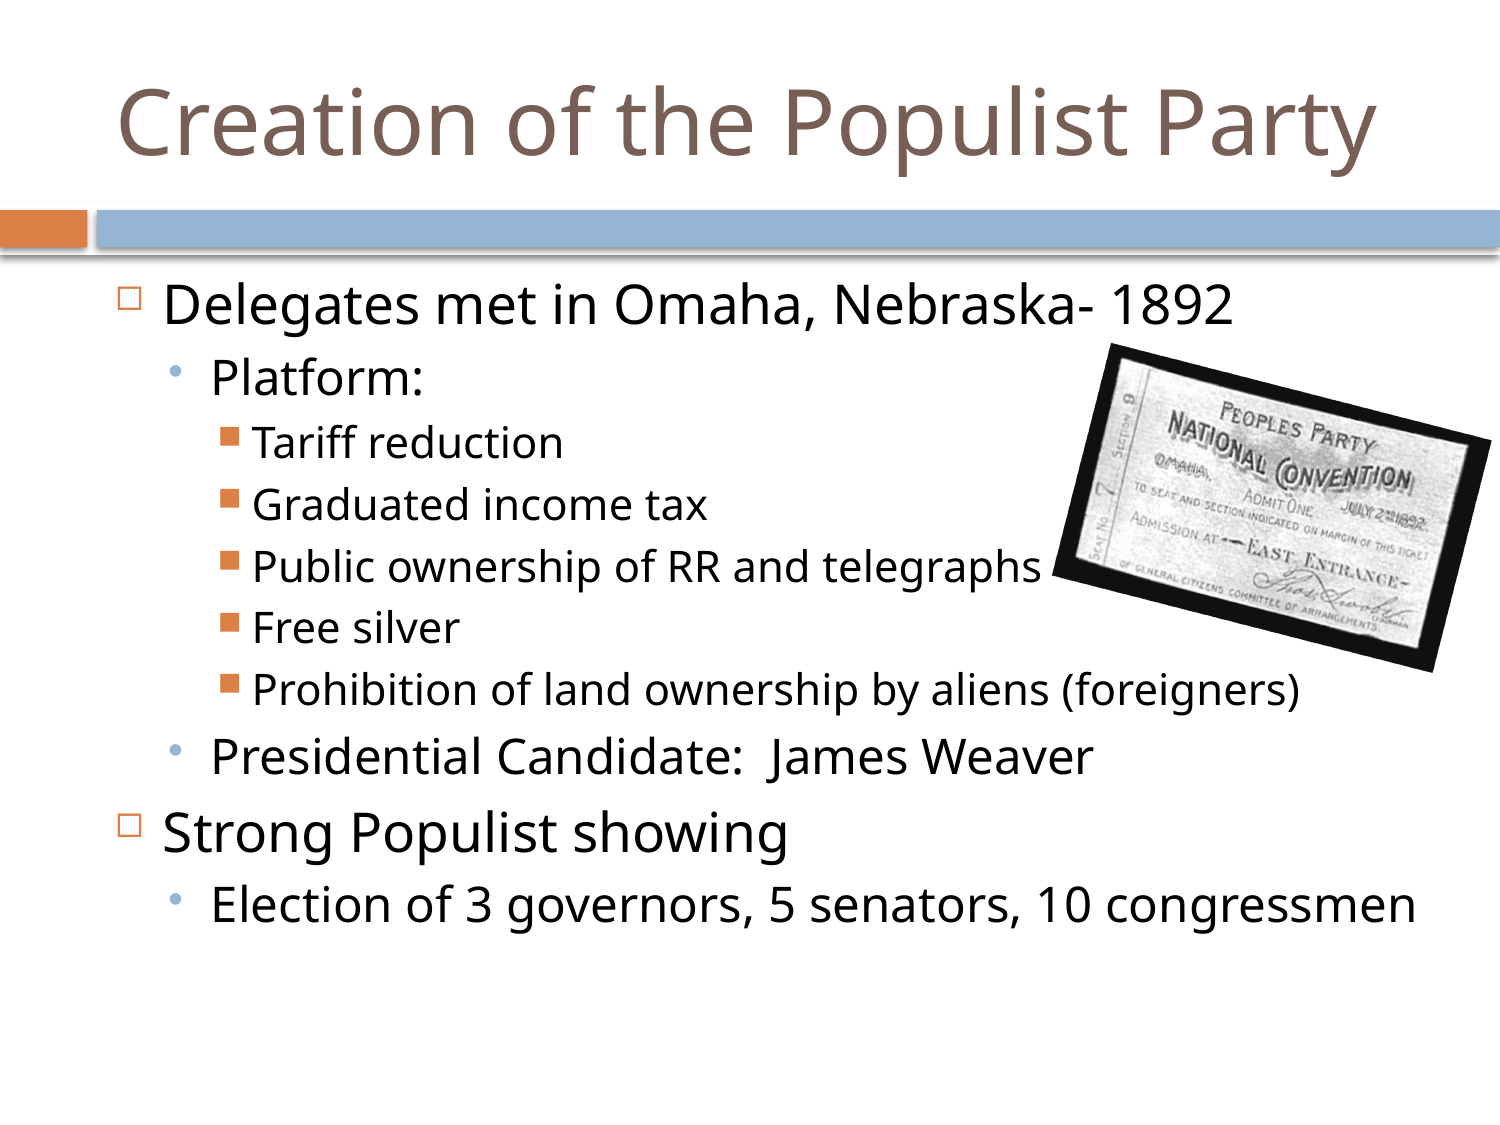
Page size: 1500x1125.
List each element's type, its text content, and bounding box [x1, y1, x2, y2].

list Delegates met in Omaha, Nebraska- 1892 Platform: Tariff reduction Graduated income tax Public ownership of RR and telegraphs Free silver Prohibition of land ownership by aliens (foreigners) Presidential Candidate: James Weaver Strong Populist showing Election of 3 governors, 5 senators, 10 congressmen [100, 262, 1438, 1000]
title Creation of the Populist Party [100, 37, 1438, 200]
picture [1052, 343, 1491, 672]
